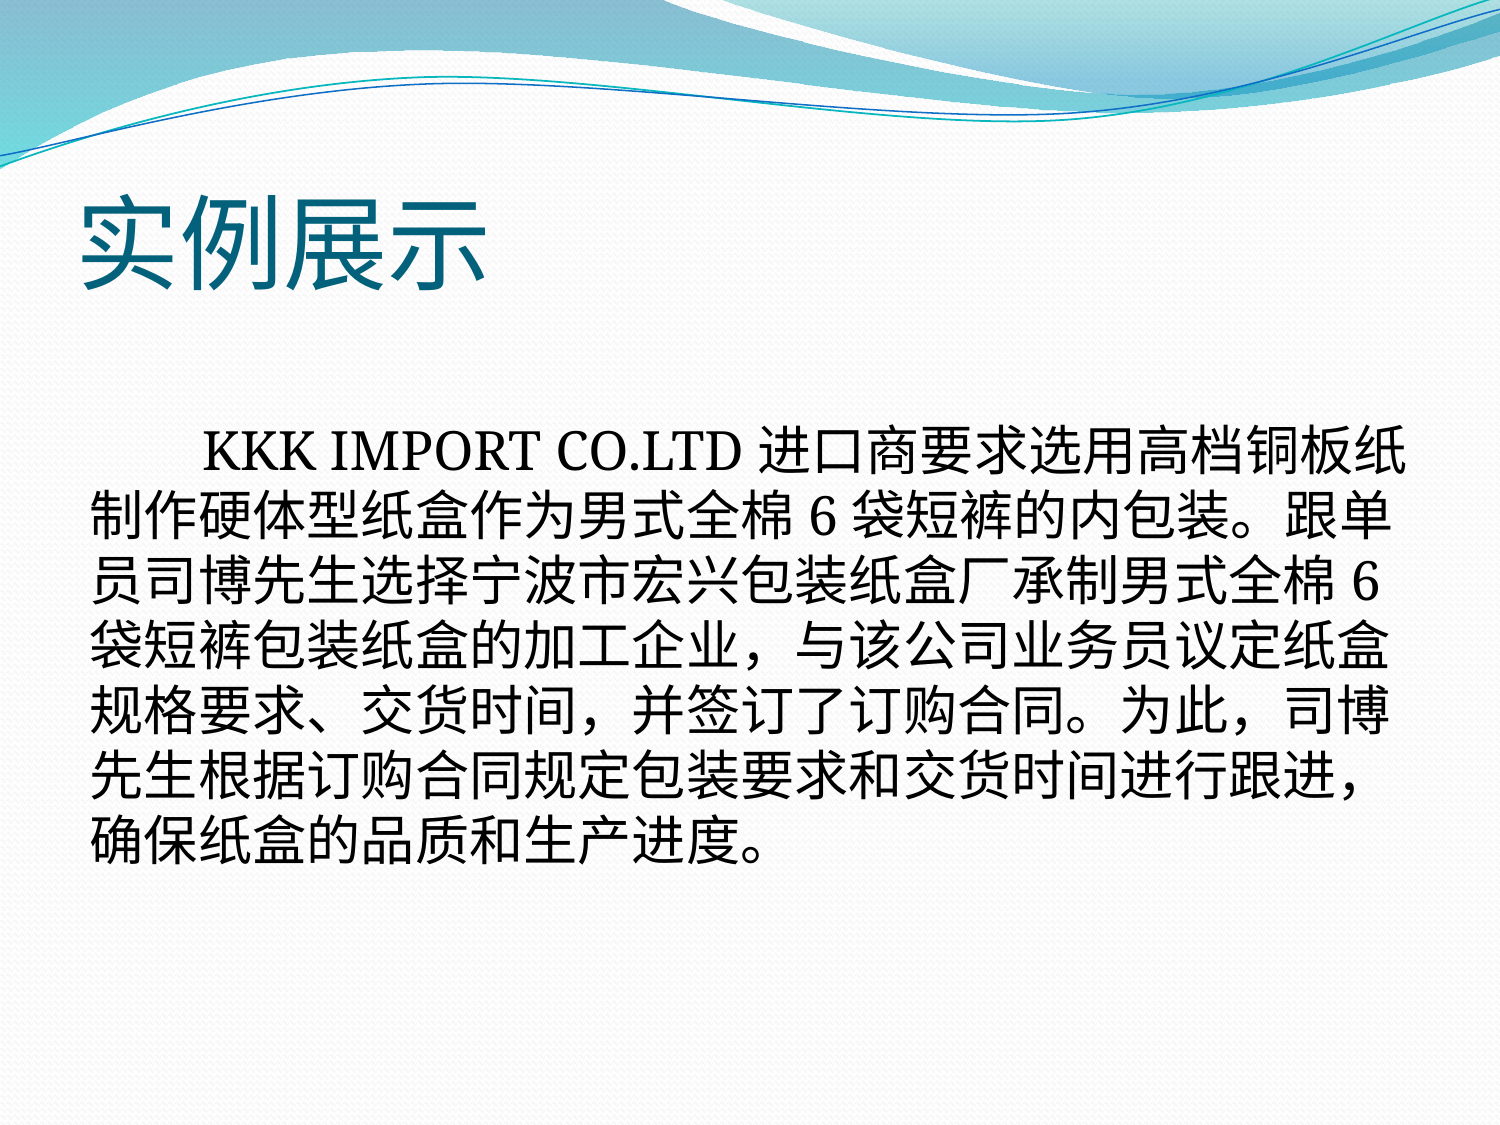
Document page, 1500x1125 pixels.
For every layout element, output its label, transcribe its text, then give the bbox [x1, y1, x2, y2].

list KKK IMPORT CO.LTD进口商要求选用高档铜板纸制作硬体型纸盒作为男式全棉6袋短裤的内包装。跟单员司博先生选择宁波市宏兴包装纸盒厂承制男式全棉6袋短裤包装纸盒的加工企业，与该公司业务员议定纸盒规格要求、交货时间，并签订了订购合同。为此，司博先生根据订购合同规定包装要求和交货时间进行跟进，确保纸盒的品质和生产进度。 [75, 408, 1425, 1038]
title 实例展示 [75, 115, 1425, 303]
